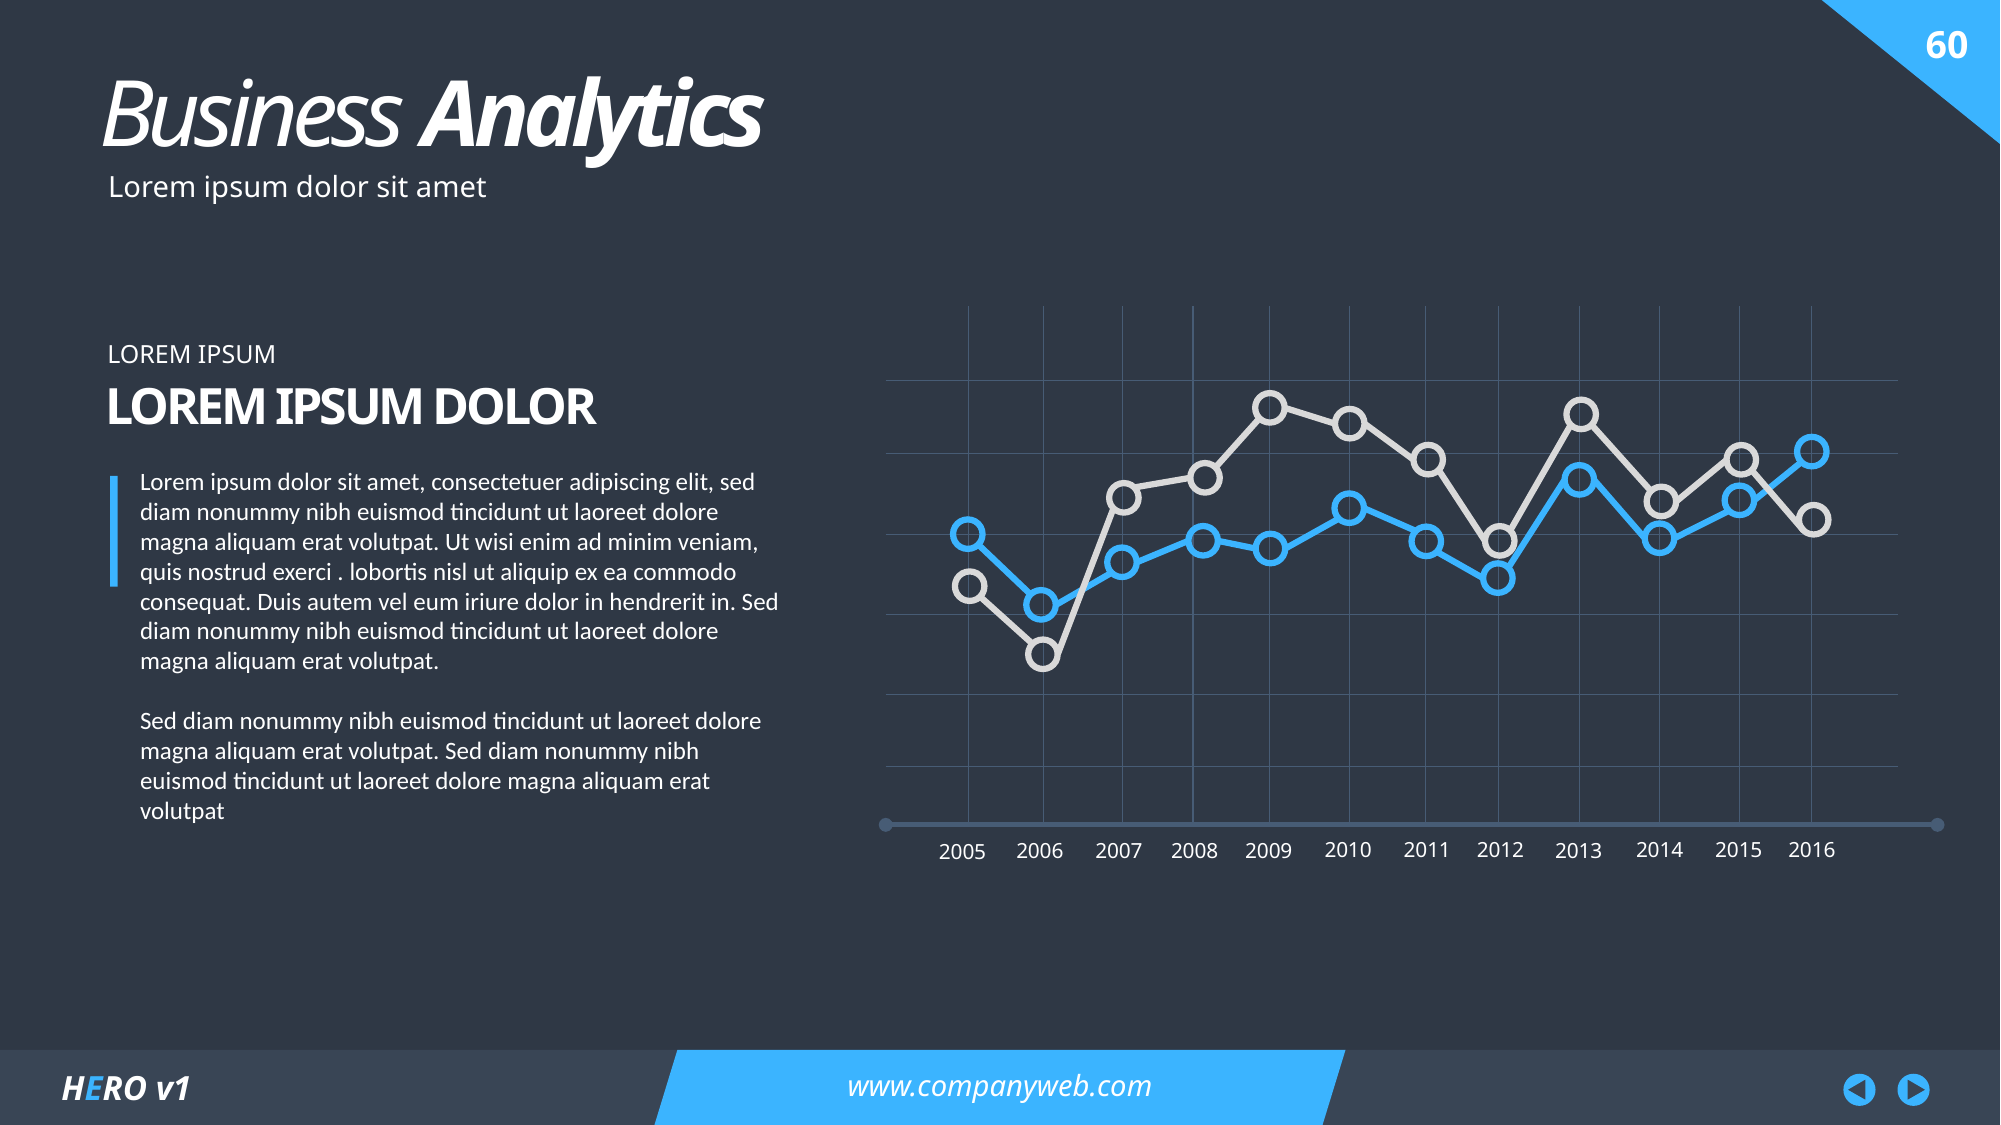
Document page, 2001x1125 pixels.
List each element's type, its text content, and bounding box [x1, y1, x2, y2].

text_box Business Analytics [84, 63, 1171, 169]
text_box Lorem ipsum dolor sit amet [93, 169, 785, 207]
text_box Lorem ipsum dolor sit amet, consectetuer adipiscing elit, sed diam nonummy nibh euismod tincidunt ut laoreet dolore magna aliquam erat volutpat. Ut wisi enim ad minim veniam, quis nostrud exerci . lobortis nisl ut aliquip ex ea commodo consequat. Duis autem vel eum iriure dolor in hendrerit in. Sed diam nonummy nibh euismod tincidunt ut laoreet dolore magna aliquam erat volutpat. Sed diam nonummy nibh euismod tincidunt ut laoreet dolore magna aliquam erat volutpat. Sed diam nonummy nibh euismod tincidunt ut laoreet dolore magna aliquam erat volutpat [125, 458, 804, 862]
text_box LOREM IPSUM DOLOR [90, 357, 791, 458]
text_box LOREM IPSUM [92, 322, 627, 357]
text_box [109, 475, 119, 588]
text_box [885, 305, 1938, 868]
